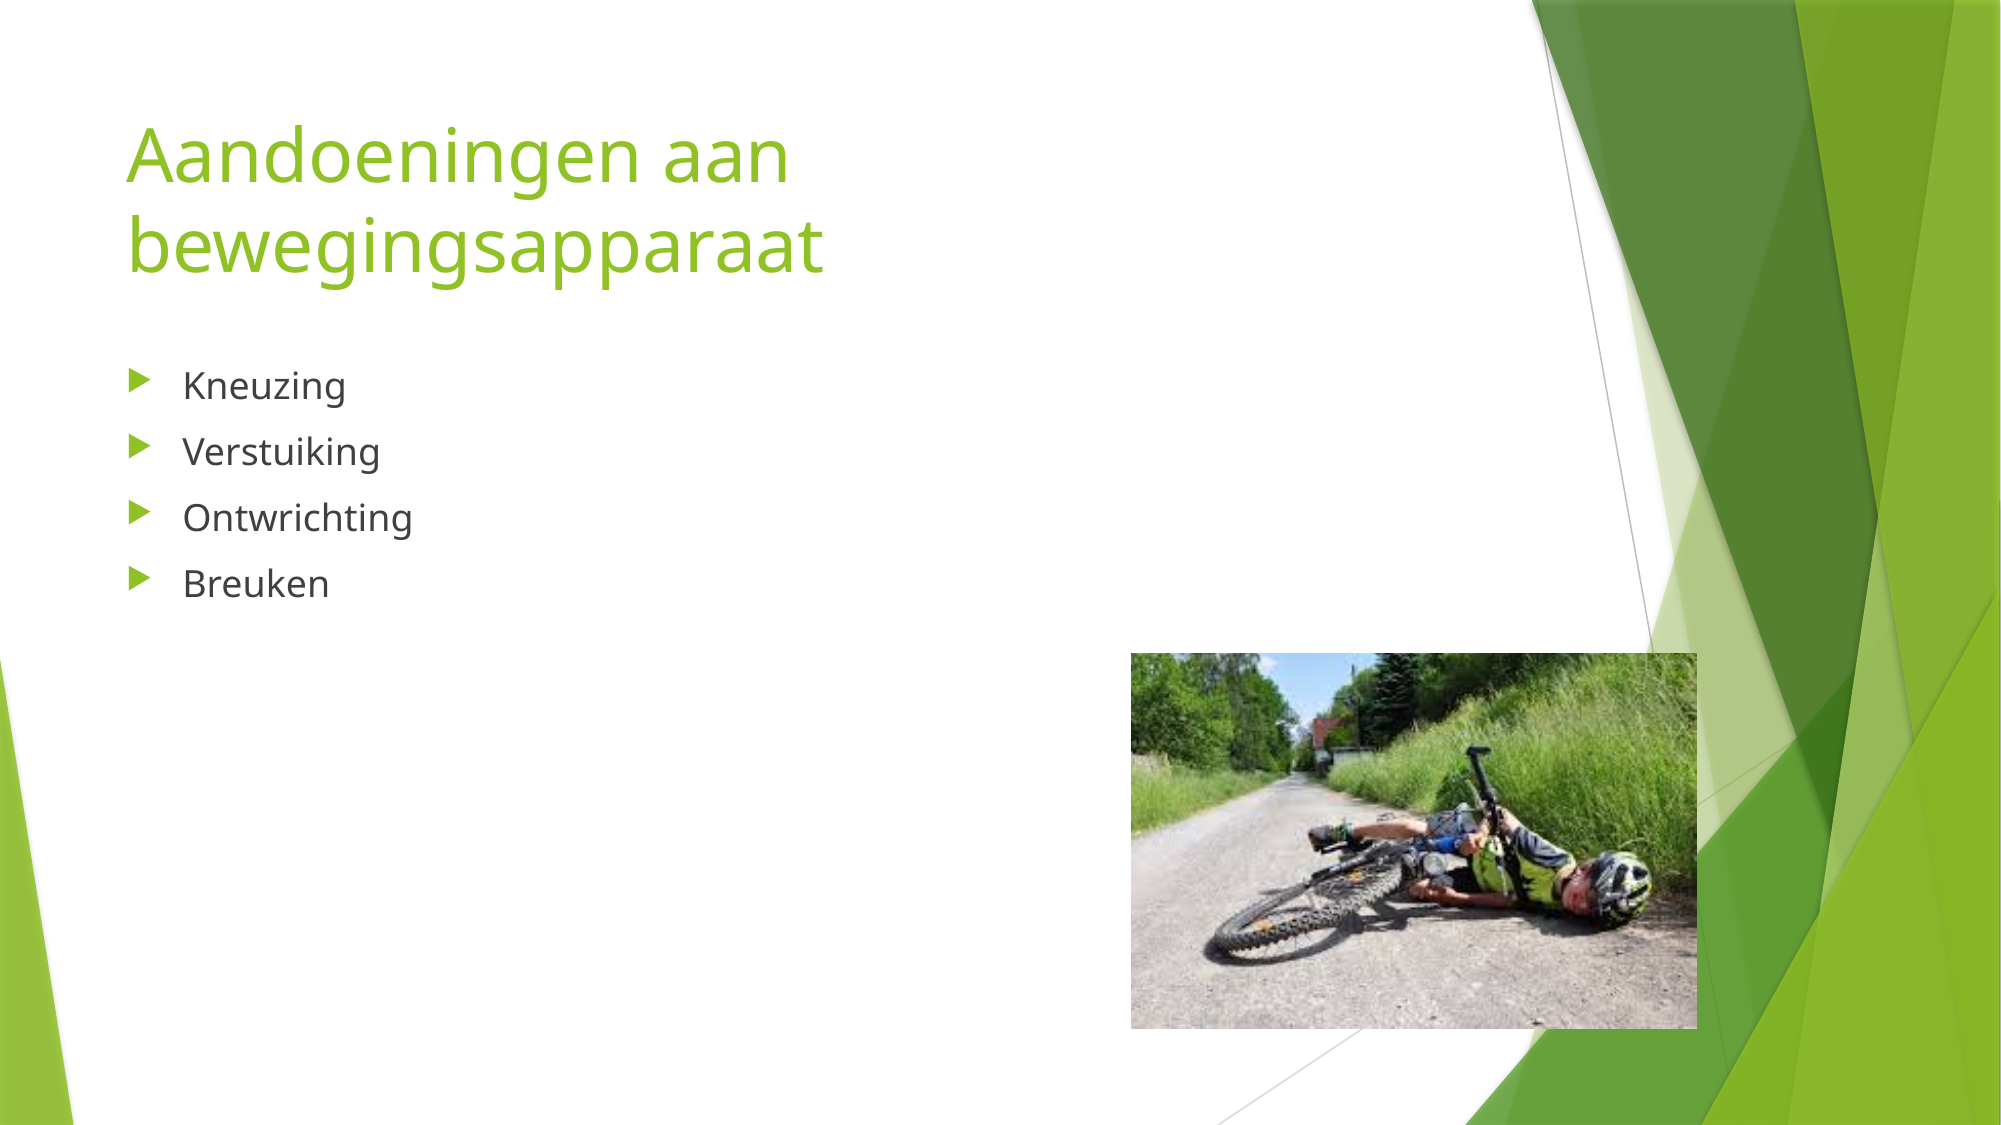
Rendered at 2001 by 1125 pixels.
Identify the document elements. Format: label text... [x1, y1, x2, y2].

picture [1130, 653, 1698, 1030]
list Kneuzing Verstuiking Ontwrichting Breuken [111, 354, 1522, 992]
title Aandoeningen aan bewegingsapparaat [111, 99, 1522, 317]
